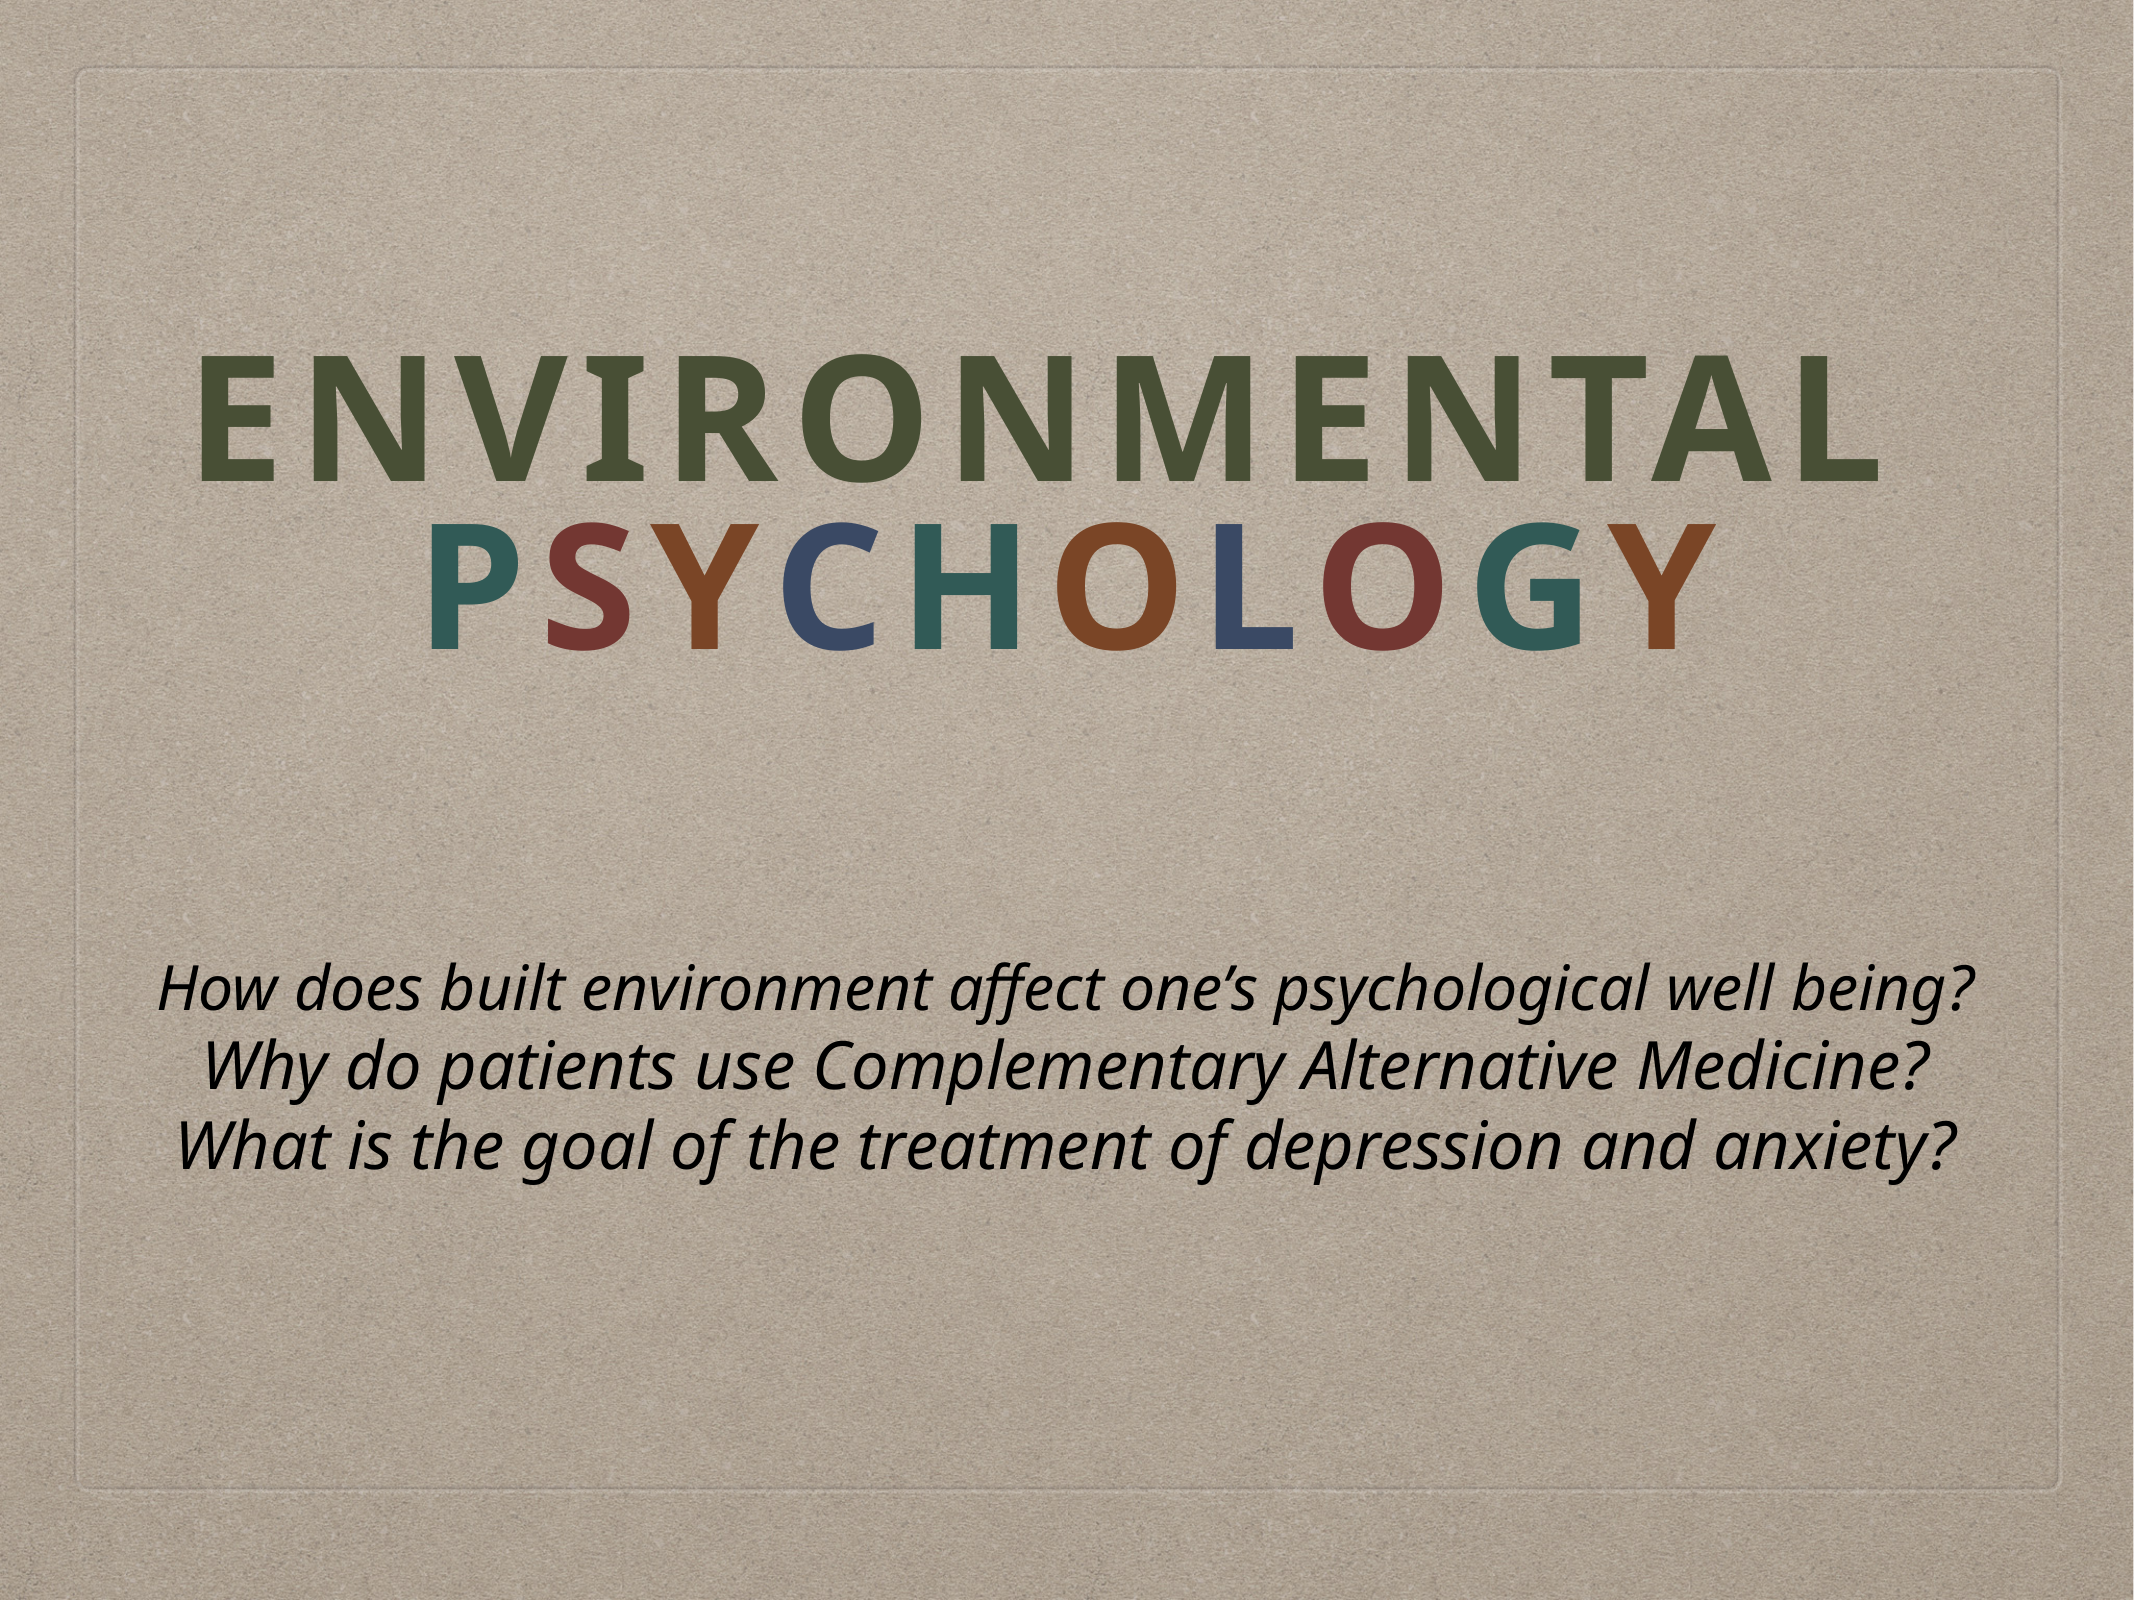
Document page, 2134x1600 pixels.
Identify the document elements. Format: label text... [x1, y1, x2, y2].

title Environmental Psychology [35, 337, 2098, 904]
picture [0, 0, 2134, 1600]
text_box How does built environment affect one’s psychological well being? Why do patients use Complementary Alternative Medicine? What is the goal of the treatment of depression and anxiety? [67, 939, 2066, 1272]
